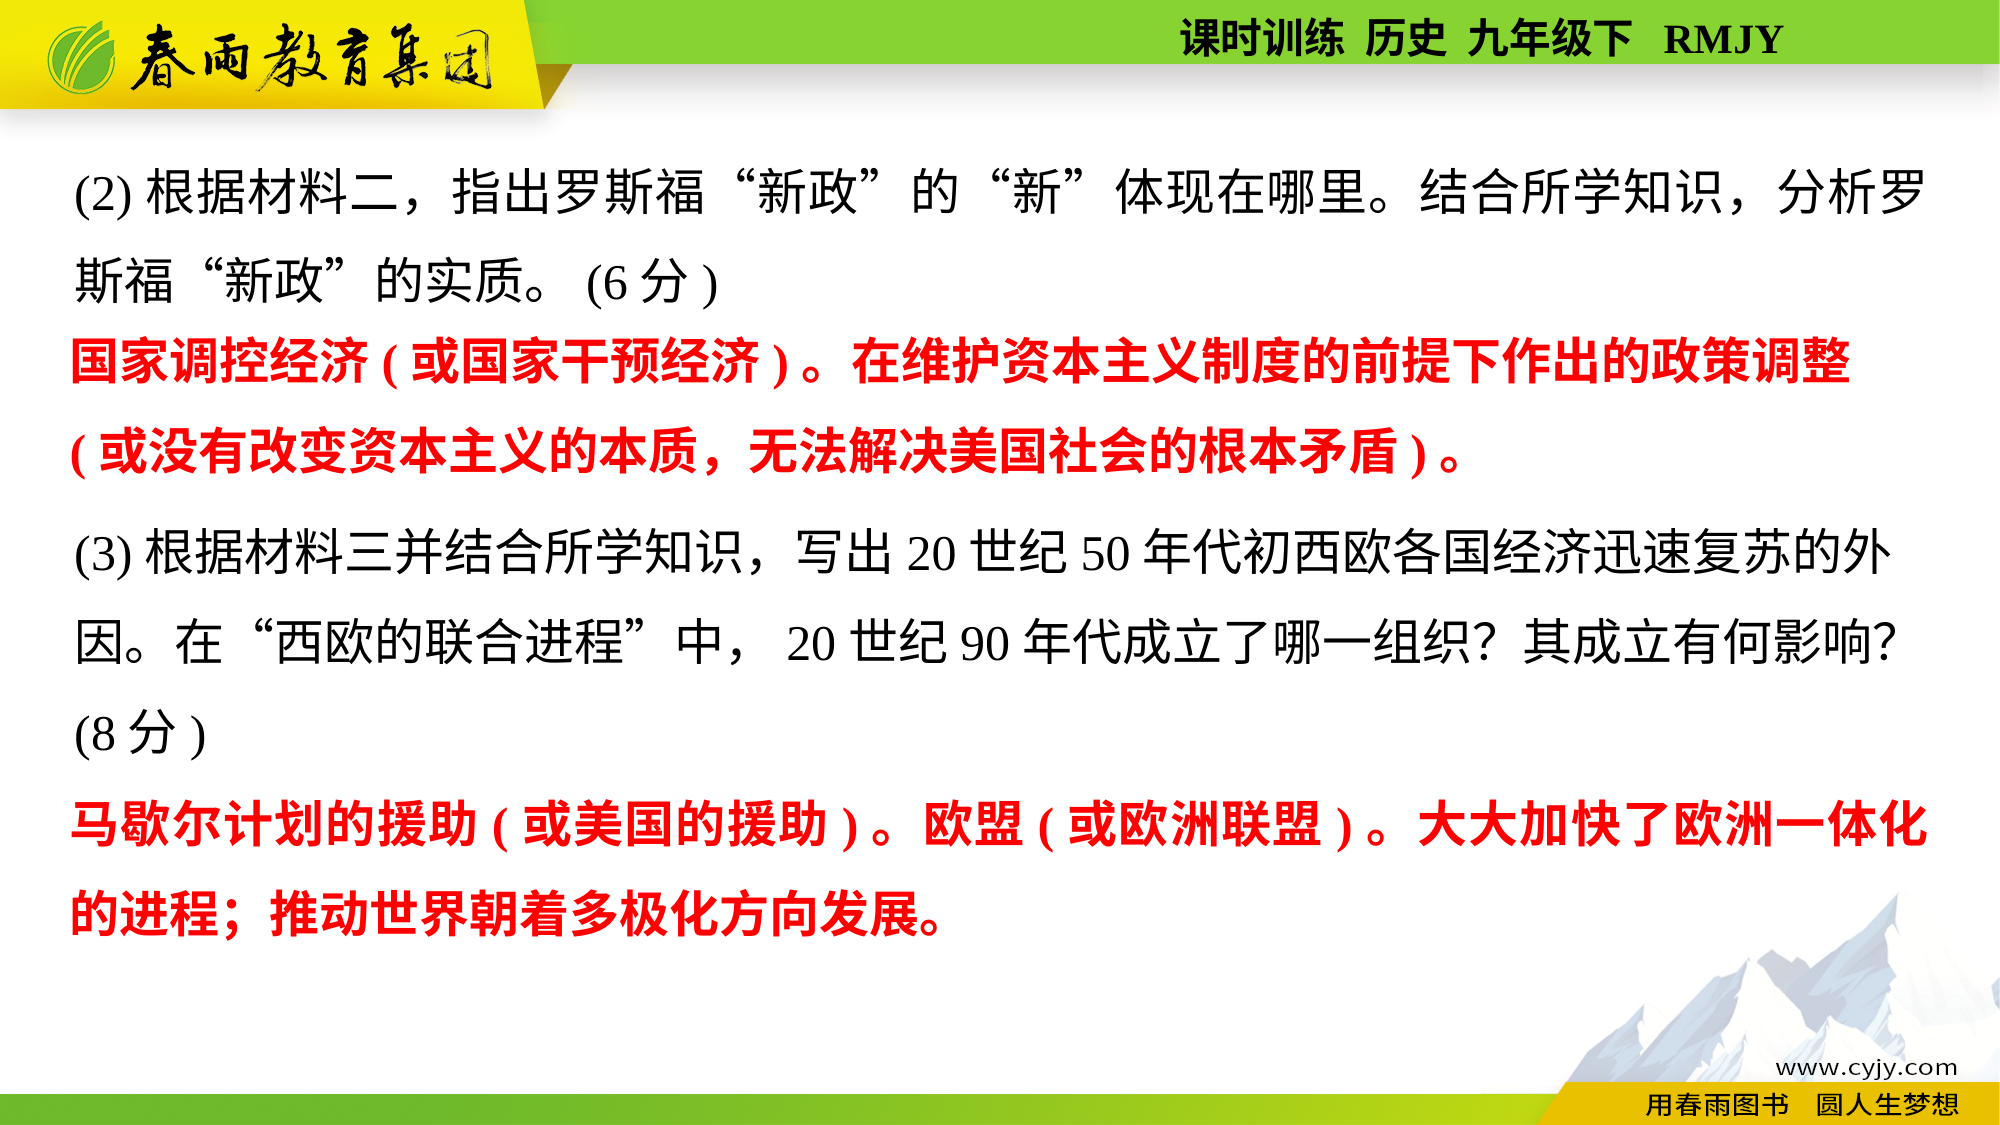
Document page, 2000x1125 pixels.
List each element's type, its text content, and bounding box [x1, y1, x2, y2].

list (2)根据材料二，指出罗斯福“新政”的“新”体现在哪里。结合所学知识，分析罗斯福“新政”的实质。(6分) (3)根据材料三并结合所学知识，写出20世纪50年代初西欧各国经济迅速复苏的外因。在“西欧的联合进程”中，20世纪90年代成立了哪一组织？其成立有何影响？ (8分) [59, 122, 1944, 292]
text_box 国家调控经济(或国家干预经济)。在维护资本主义制度的前提下作出的政策调整(或没有改变资本主义的本质，无法解决美国社会的根本矛盾)。 [54, 292, 1953, 487]
text_box 马歇尔计划的援助(或美国的援助)。欧盟(或欧洲联盟)。大大加快了欧洲一体化的进程；推动世界朝着多极化方向发展。 [54, 755, 1944, 951]
picture [0, 0, 2000, 1125]
list (2)根据材料二，指出罗斯福“新政”的“新”体现在哪里。结合所学知识，分析罗斯福“新政”的实质。(6分) (3)根据材料三并结合所学知识，写出20世纪50年代初西欧各国经济迅速复苏的外因。在“西欧的联合进程”中，20世纪90年代成立了哪一组织？其成立有何影响？ (8分) [59, 487, 1944, 755]
